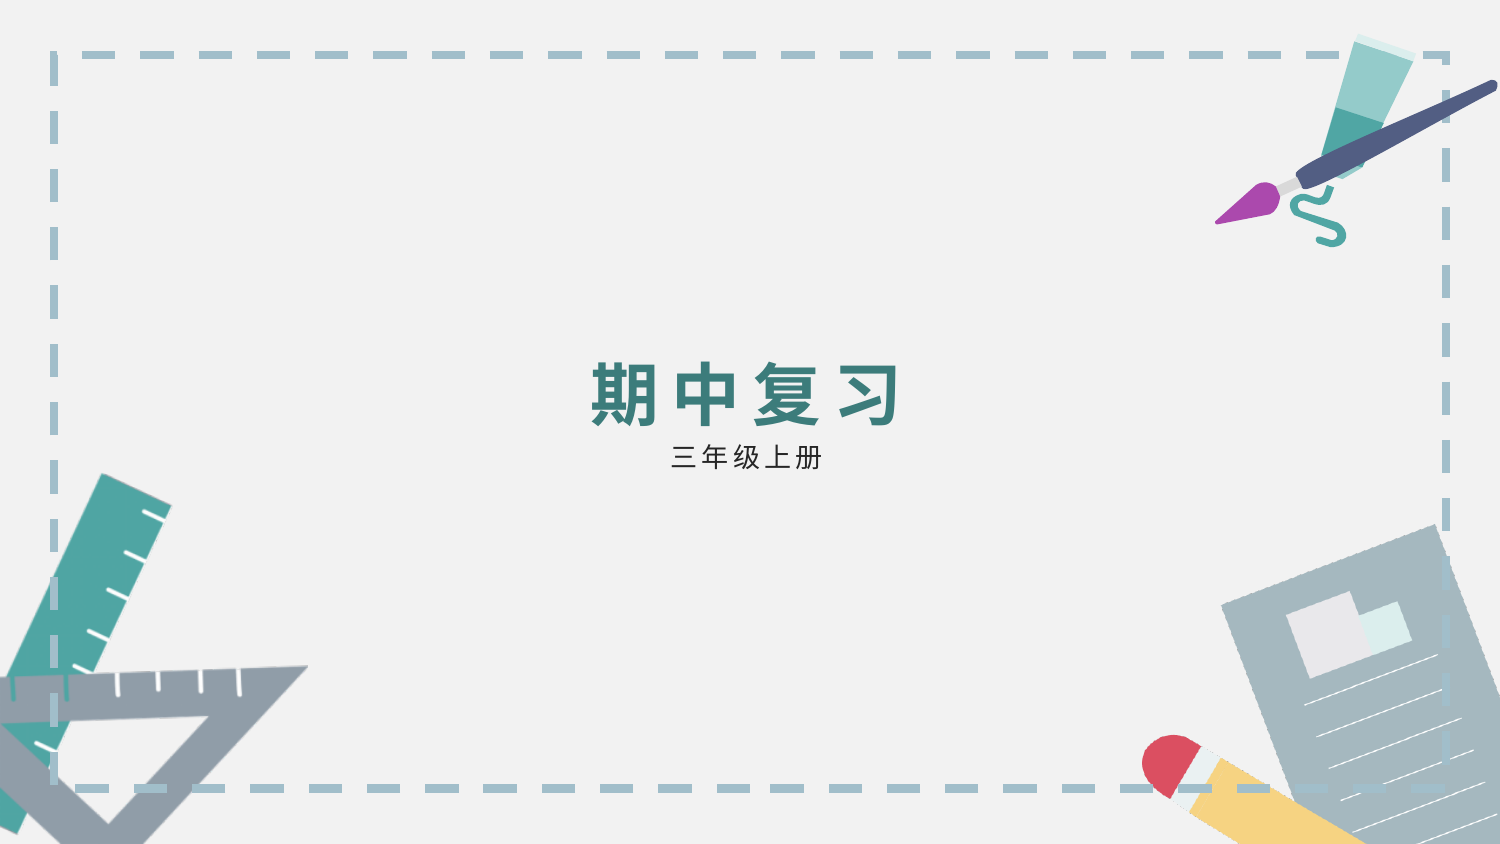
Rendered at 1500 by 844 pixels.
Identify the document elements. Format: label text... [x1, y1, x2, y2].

picture [1141, 523, 1500, 844]
text_box 三年级上册 [281, 440, 1212, 587]
text_box 期中复习 [281, 263, 1212, 435]
picture [0, 458, 308, 844]
